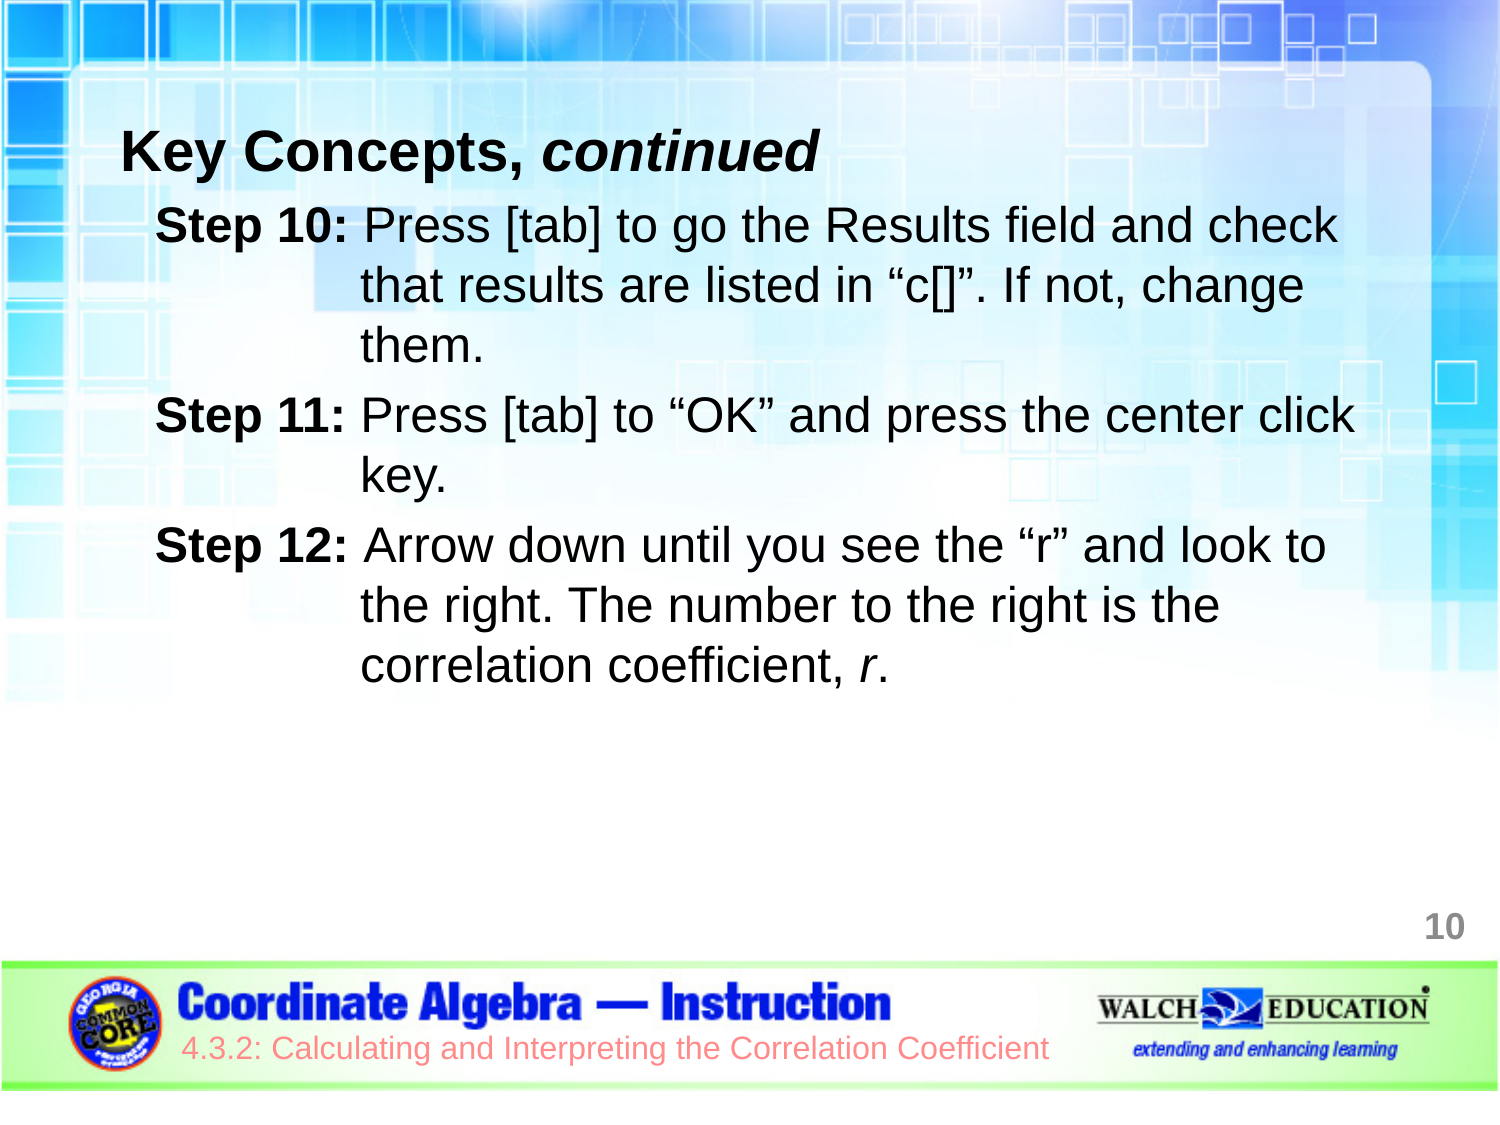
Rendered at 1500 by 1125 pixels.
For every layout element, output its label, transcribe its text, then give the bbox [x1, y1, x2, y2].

footer 4.3.2: Calculating and Interpreting the Correlation Coefficient [166, 1024, 1080, 1069]
subtitle Key Concepts, continued Step 10: Press [tab] to go the Results field and check that results are listed in “c[]”. If not, change them. Step 11: Press [tab] to “OK” and press the center click key. Step 12: Arrow down until you see the “r” and look to the right. The number to the right is the correlation coefficient, r. [105, 105, 1394, 925]
slide_number 10 [1361, 901, 1481, 949]
picture [1, 0, 1500, 1091]
